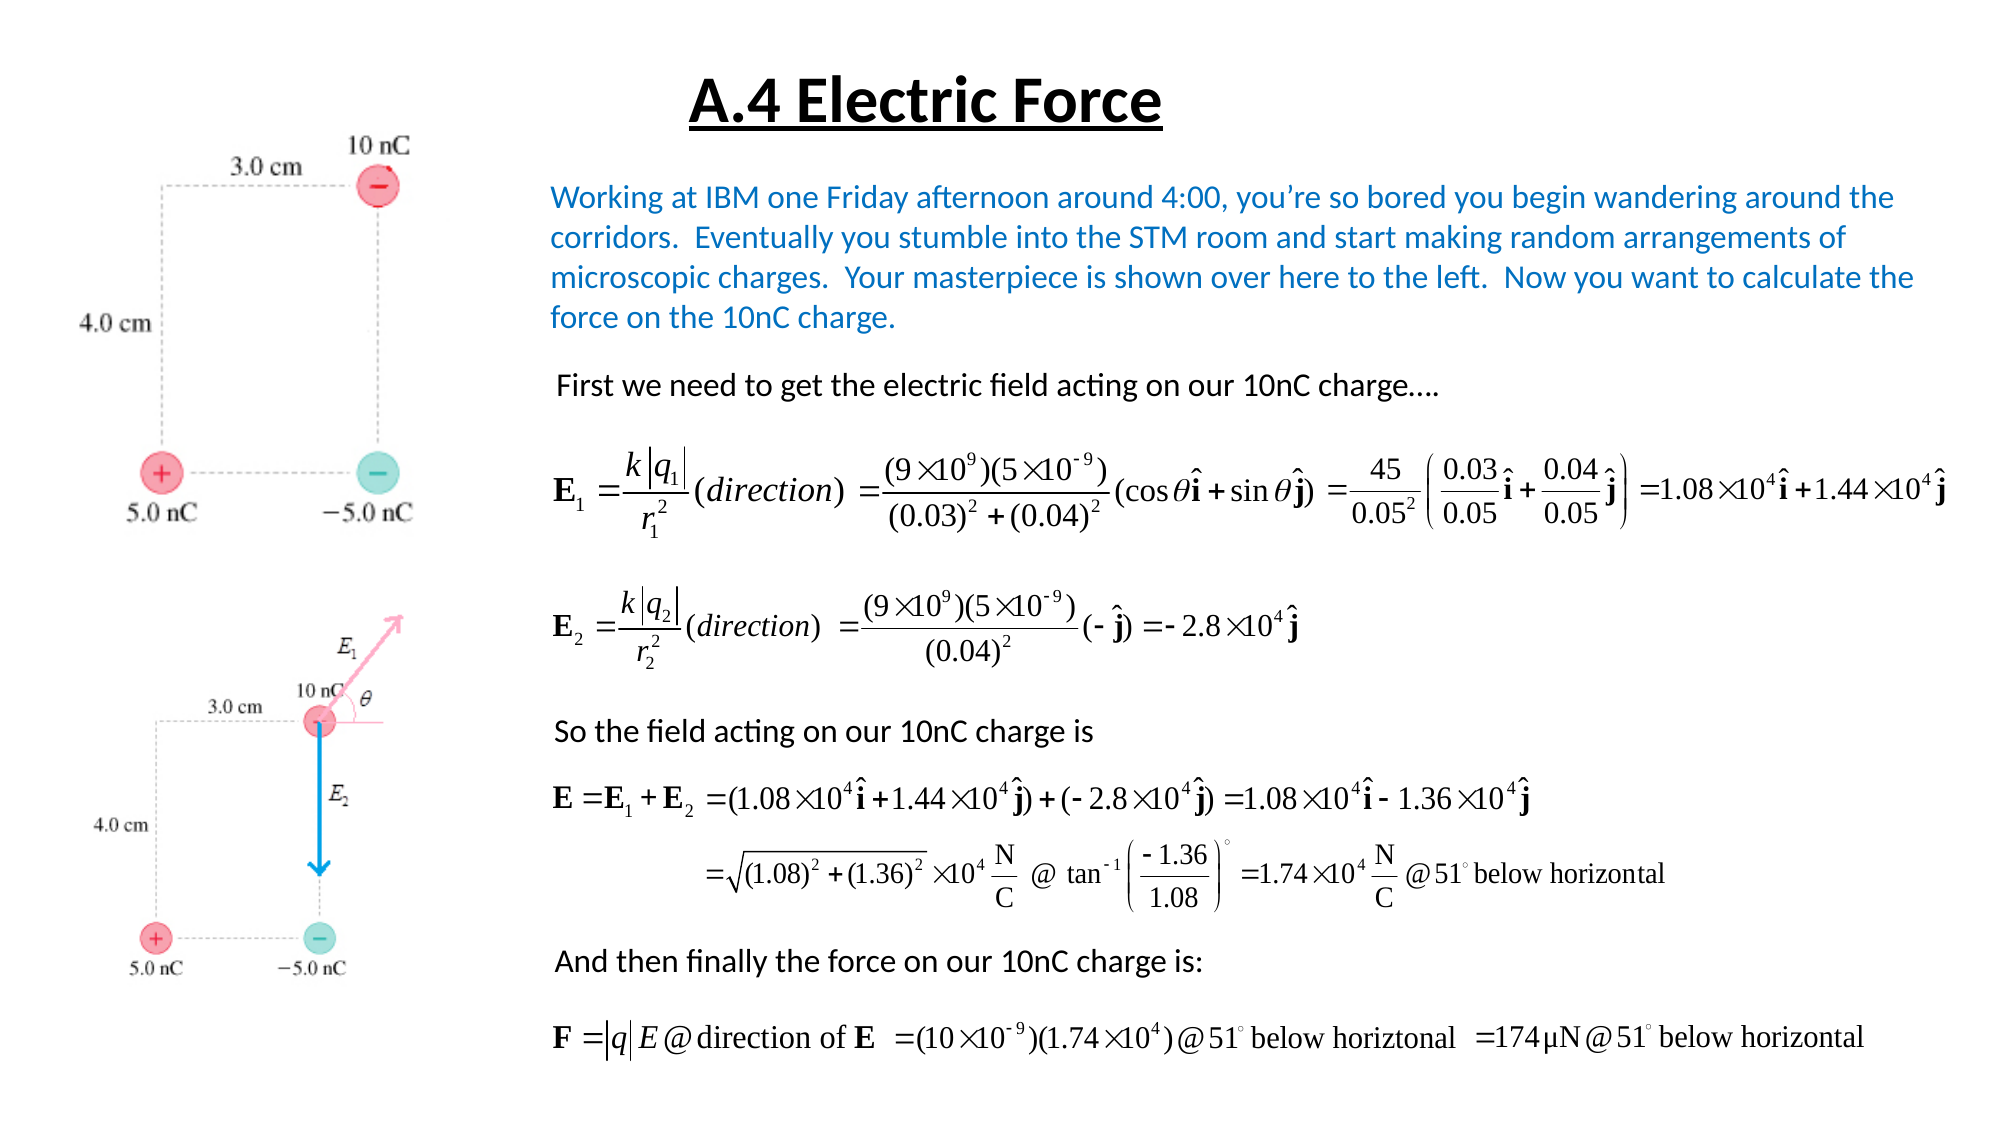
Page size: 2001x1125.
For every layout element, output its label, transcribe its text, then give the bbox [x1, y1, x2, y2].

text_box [548, 775, 700, 826]
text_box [548, 580, 826, 677]
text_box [1320, 447, 1952, 536]
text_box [548, 440, 852, 546]
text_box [888, 1014, 1463, 1062]
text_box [1468, 1012, 1870, 1061]
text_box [61, 605, 428, 992]
text_box A.4 Electric Force [673, 66, 1303, 167]
text_box So the field acting on our 10nC charge is [539, 701, 1110, 757]
text_box First we need to get the electric field acting on our 10nC charge…. [541, 356, 1457, 411]
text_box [61, 104, 455, 563]
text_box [548, 1012, 883, 1069]
text_box And then finally the force on our 10nC charge is: [539, 932, 1220, 987]
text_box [851, 443, 1321, 540]
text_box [699, 770, 1535, 824]
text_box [832, 580, 1303, 674]
text_box Working at IBM one Friday afternoon around 4:00, you’re so bored you begin wandering around the corridors. Eventually you stumble into the STM room and start making random arrangements of microscopic charges. Your masterpiece is shown over here to the left. Now you want to calculate the force on the 10nC charge. [535, 167, 1939, 343]
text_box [699, 826, 1670, 919]
